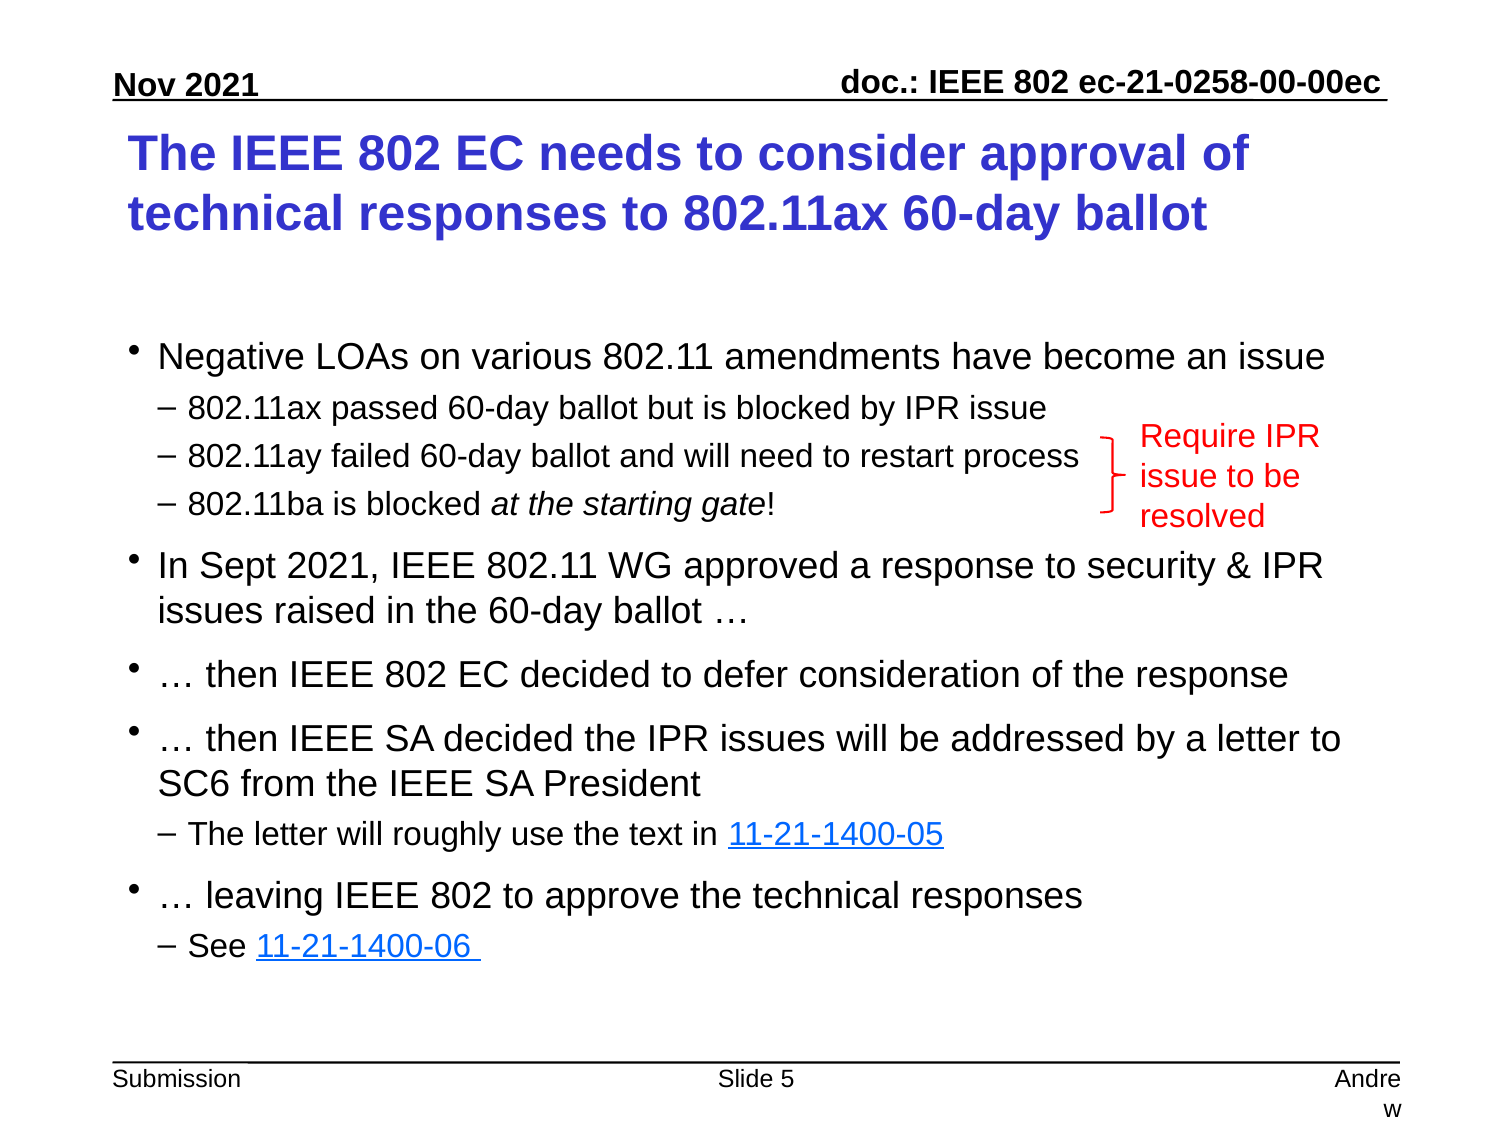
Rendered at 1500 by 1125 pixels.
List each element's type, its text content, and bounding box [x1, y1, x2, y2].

footer Andrew Myles, Cisco [1320, 1061, 1402, 1093]
list Negative LOAs on various 802.11 amendments have become an issue 802.11ax passed 60-day ballot but is blocked by IPR issue 802.11ay failed 60-day ballot and will need to restart process 802.11ba is blocked at the starting gate! In Sept 2021, IEEE 802.11 WG approved a response to security & IPR issues raised in the 60-day ballot … … then IEEE 802 EC decided to defer consideration of the response … then IEEE SA decided the IPR issues will be addressed by a letter to SC6 from the IEEE SA President The letter will roughly use the text in 11-21-1400-05 … leaving IEEE 802 to approve the technical responses See 11-21-1400-06 [112, 324, 1388, 1000]
text_box Require IPR issue to be resolved [1125, 406, 1375, 542]
text_box [1100, 437, 1125, 513]
slide_number Slide 5 [709, 1061, 803, 1093]
title The IEEE 802 EC needs to consider approval of technical responses to 802.11ax 60-day ballot [112, 112, 1388, 288]
